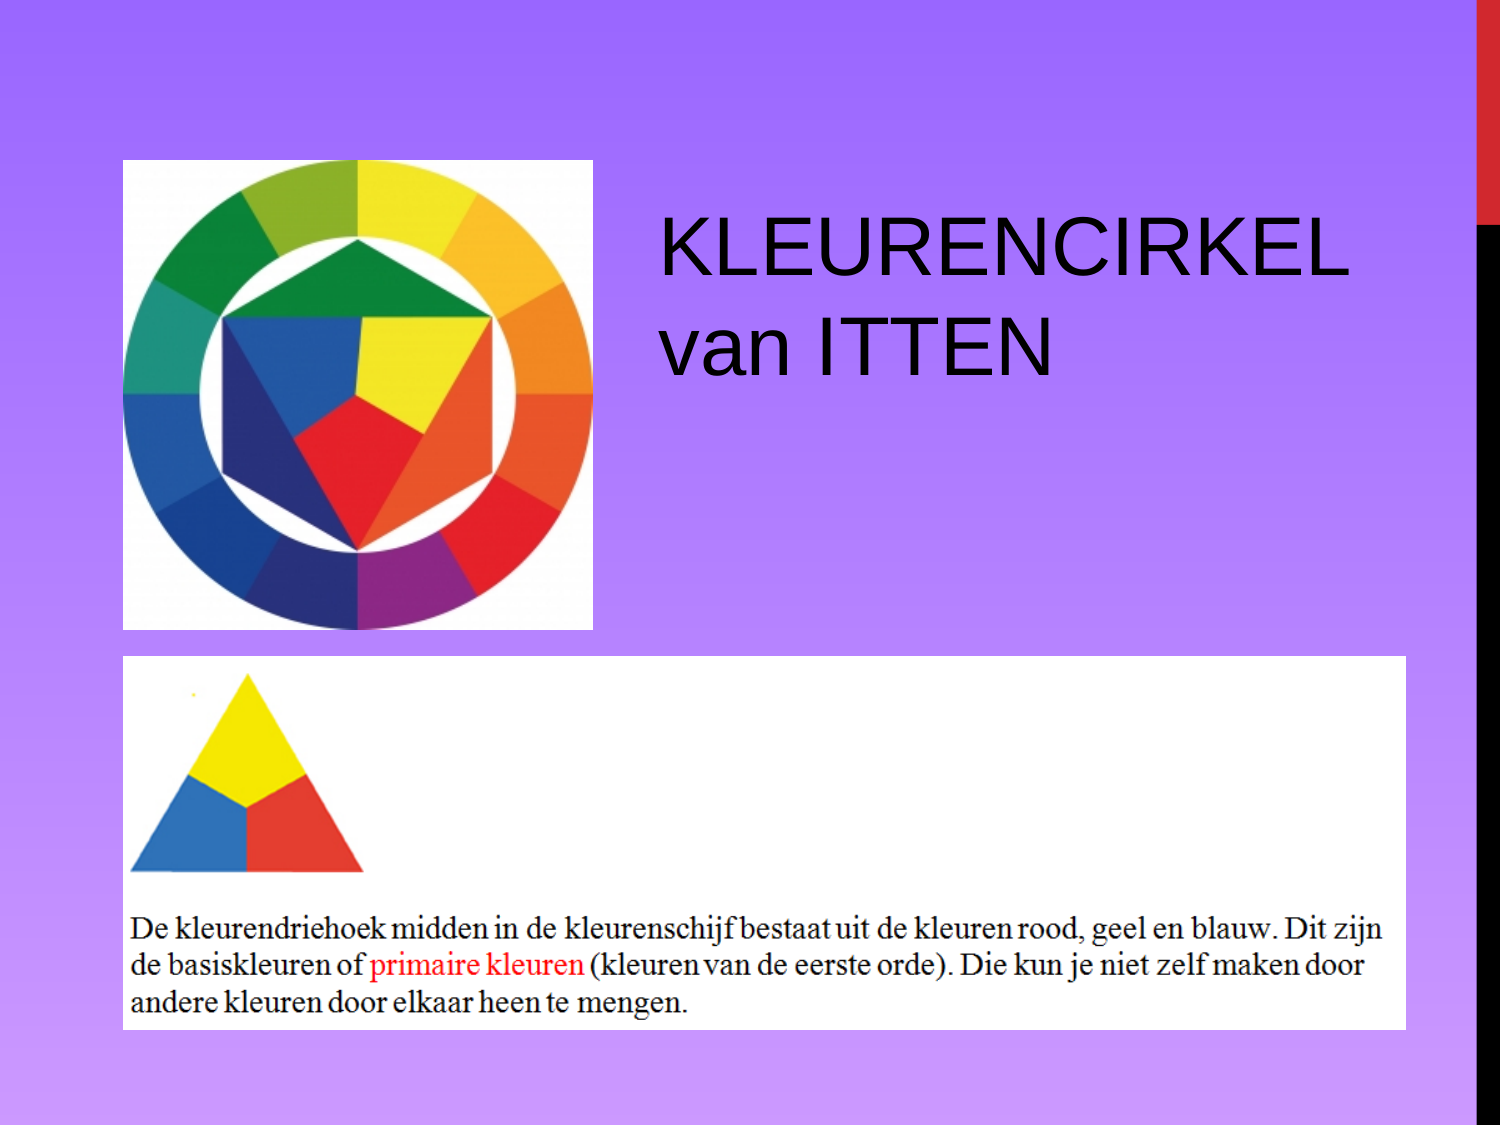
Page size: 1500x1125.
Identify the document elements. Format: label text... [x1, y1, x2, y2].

text_box KLEURENCIRKEL van ITTEN [643, 184, 1388, 400]
picture [123, 656, 1406, 1031]
picture [123, 160, 594, 631]
